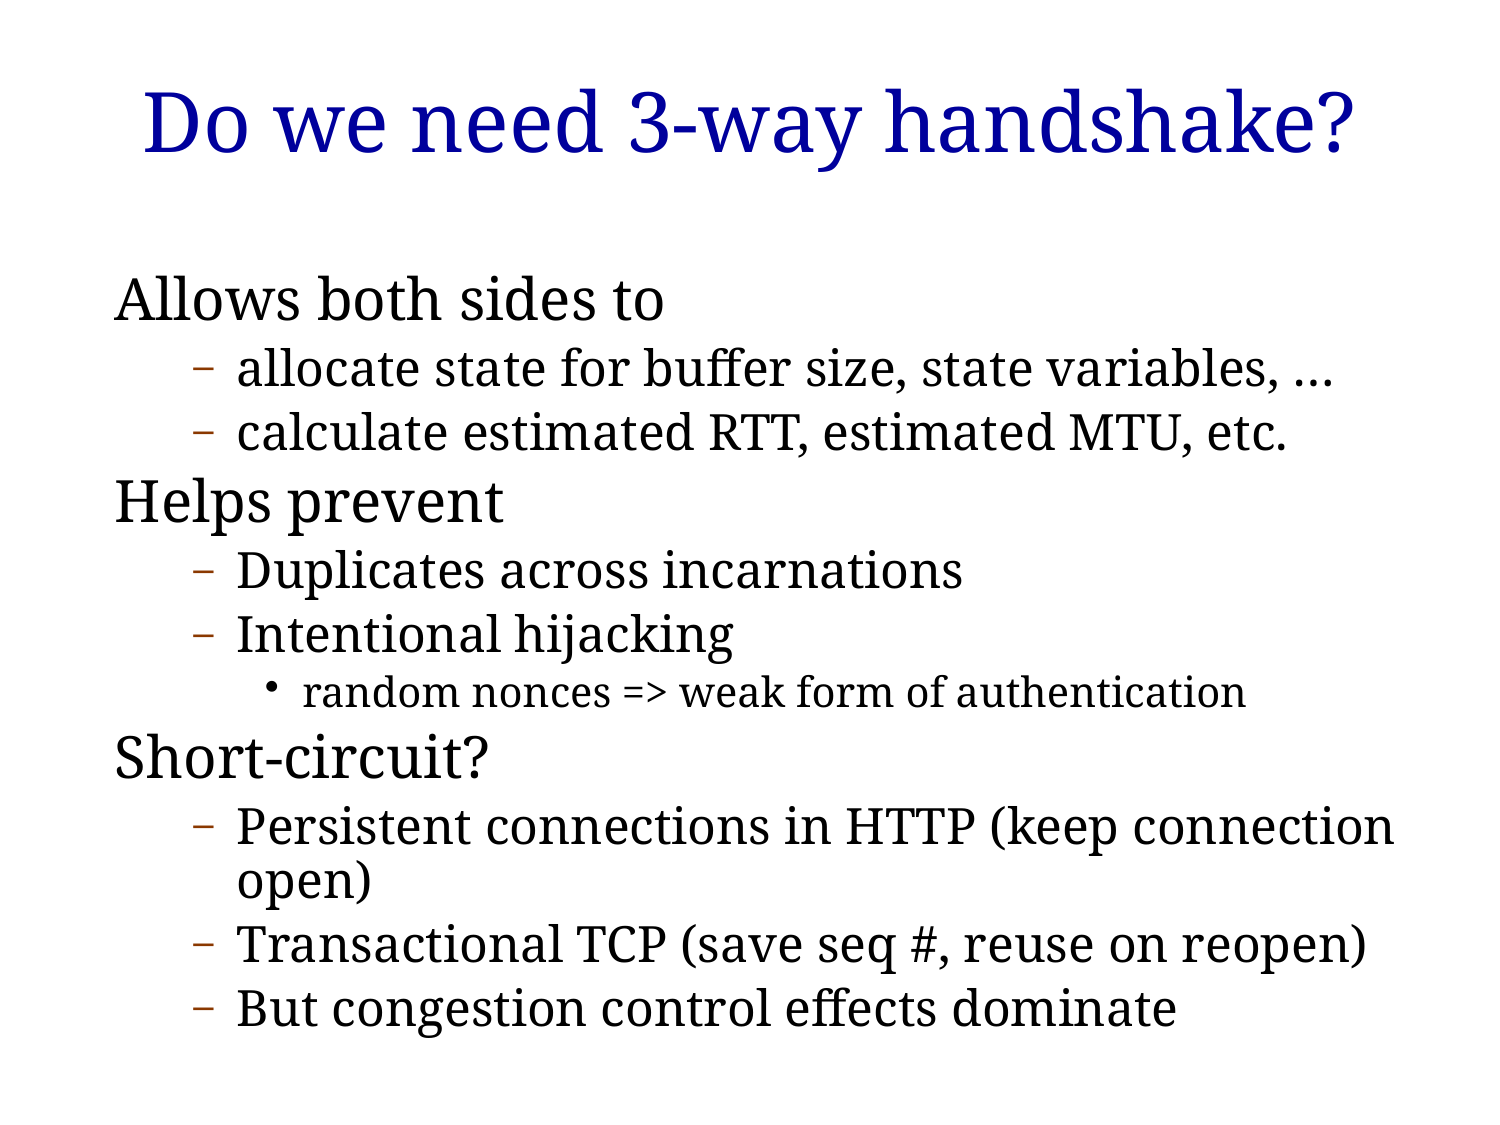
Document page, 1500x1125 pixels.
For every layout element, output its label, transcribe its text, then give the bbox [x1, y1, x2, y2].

title Do we need 3-way handshake? [74, 47, 1426, 191]
list Allows both sides to allocate state for buffer size, state variables, … calculate estimated RTT, estimated MTU, etc. Helps prevent Duplicates across incarnations Intentional hijacking random nonces => weak form of authentication Short-circuit? Persistent connections in HTTP (keep connection open) Transactional TCP (save seq #, reuse on reopen) But congestion control effects dominate [99, 262, 1500, 938]
